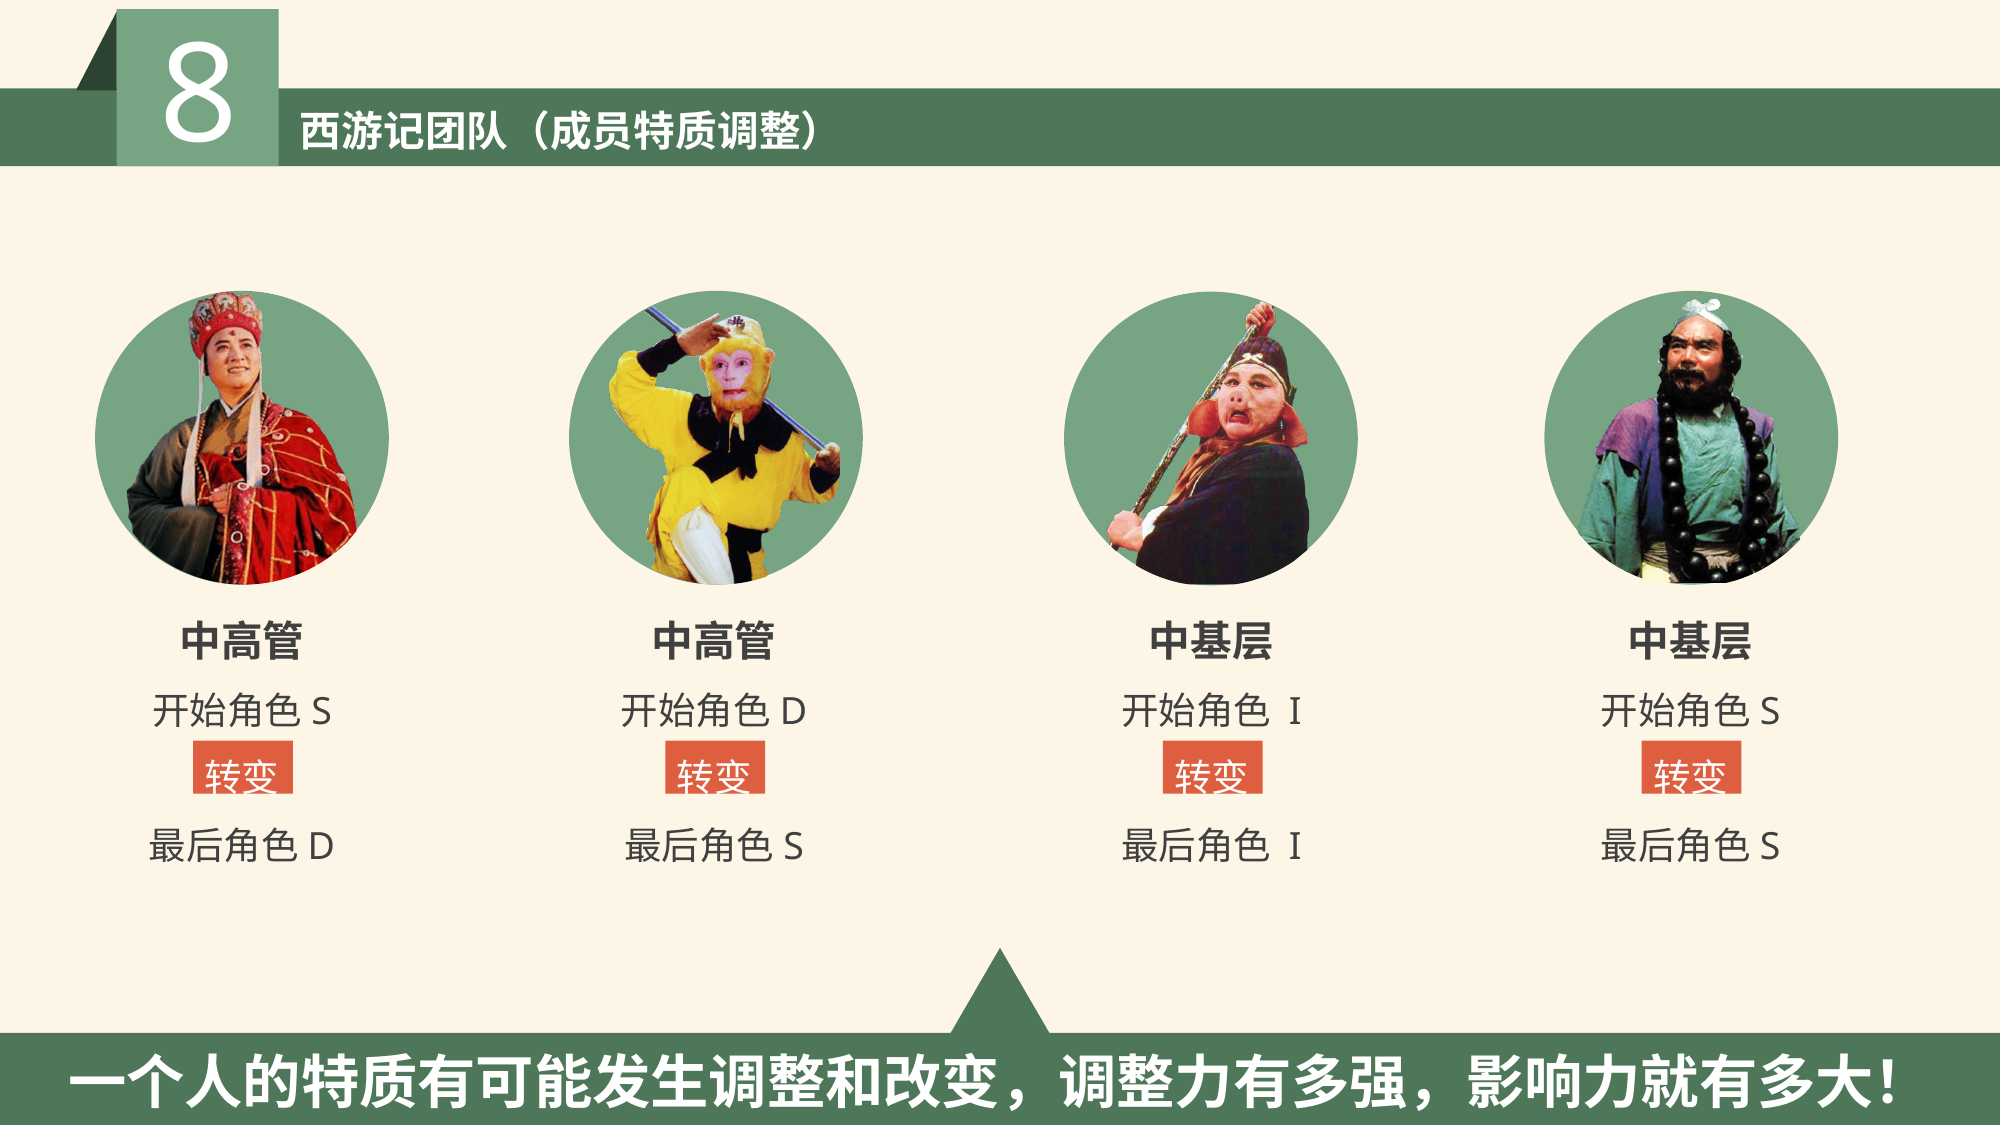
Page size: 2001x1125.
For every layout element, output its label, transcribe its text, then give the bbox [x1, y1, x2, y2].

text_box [1585, 585, 1796, 878]
text_box 一个人的特质有可能发生调整和改变，调整力有多强，影响力就有多大！ [0, 1032, 2000, 1125]
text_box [136, 585, 348, 878]
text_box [1109, 586, 1314, 878]
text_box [0, 0, 2000, 179]
text_box [948, 945, 1052, 1034]
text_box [95, 290, 389, 585]
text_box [1544, 290, 1839, 585]
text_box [608, 585, 820, 878]
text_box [569, 290, 863, 585]
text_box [1064, 291, 1358, 586]
